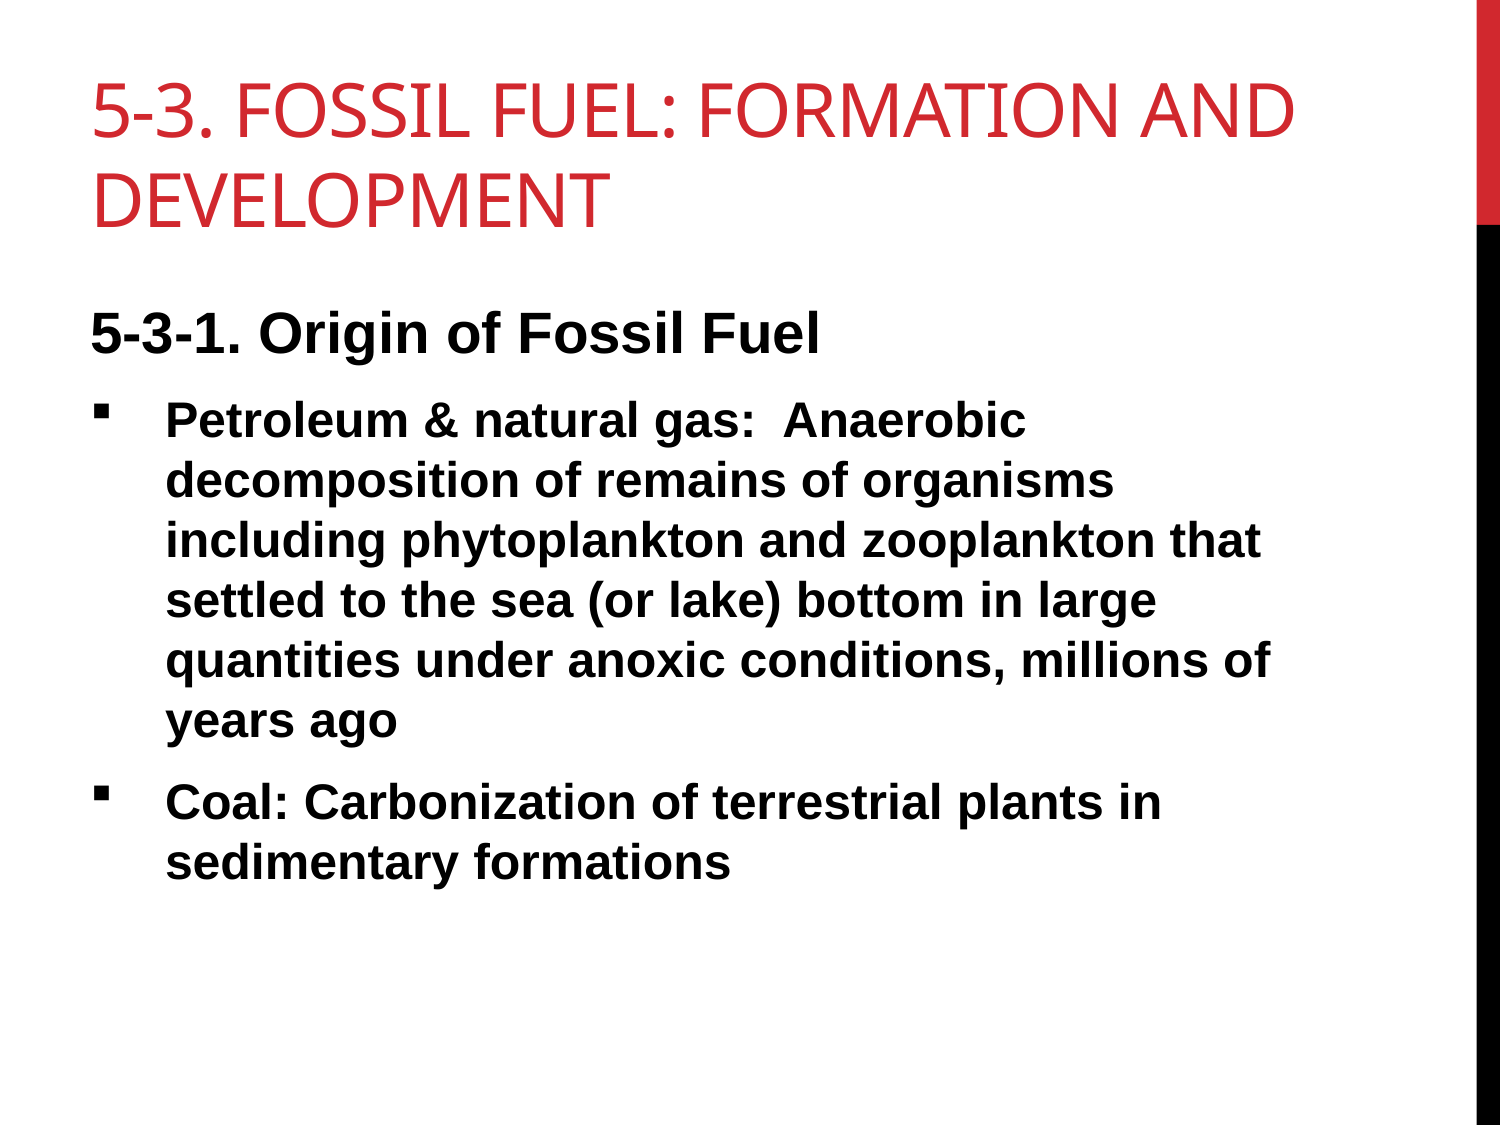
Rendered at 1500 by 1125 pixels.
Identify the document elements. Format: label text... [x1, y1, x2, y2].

list 5-3-1. Origin of Fossil Fuel Petroleum & natural gas: Anaerobic decomposition of remains of organisms including phytoplankton and zooplankton that settled to the sea (or lake) bottom in large quantities under anoxic conditions, millions of years ago Coal: Carbonization of terrestrial plants in sedimentary formations [75, 287, 1325, 1005]
title 5-3. fossil fuel: formation and development [75, 25, 1400, 250]
